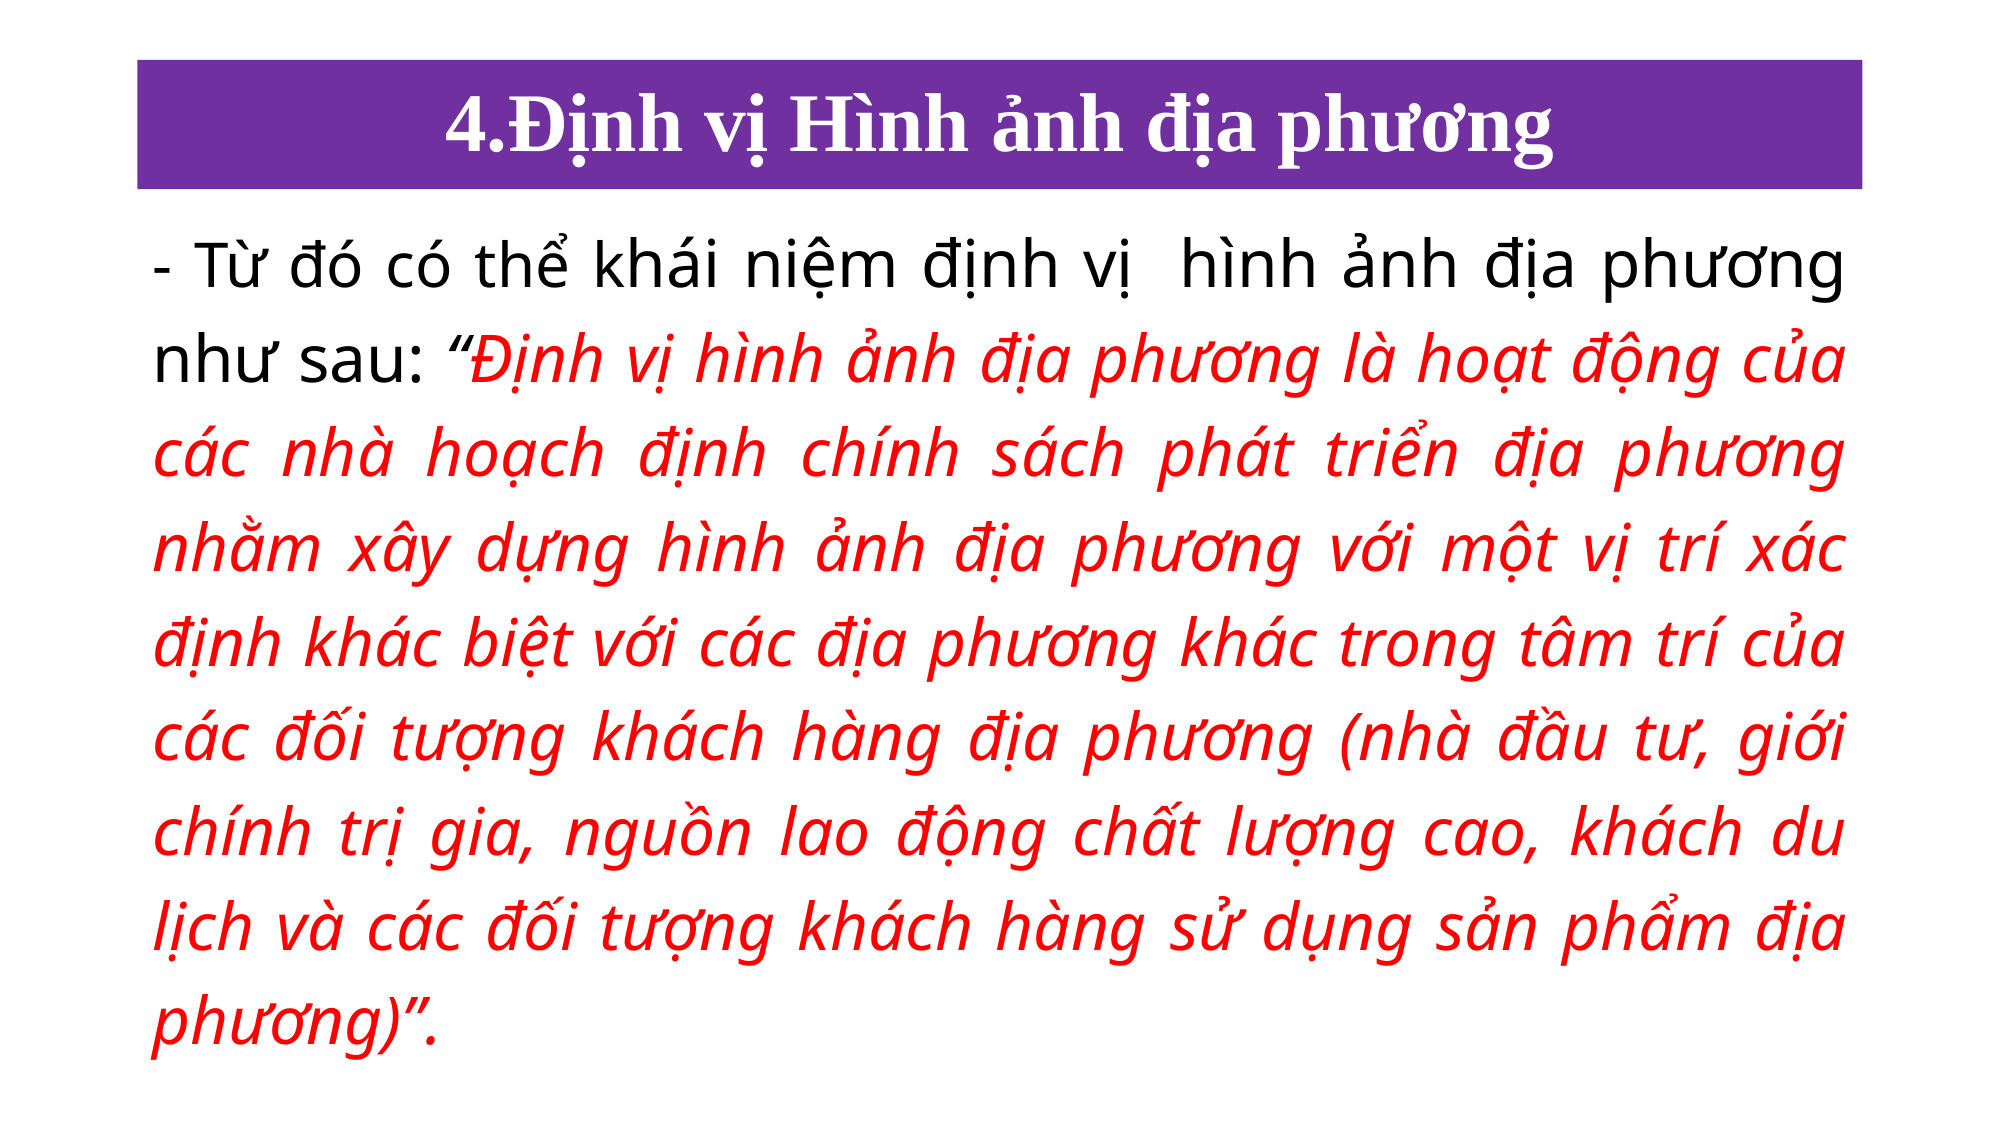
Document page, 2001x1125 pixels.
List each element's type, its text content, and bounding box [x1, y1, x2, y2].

list - Từ đó có thể khái niệm định vị hình ảnh địa phương như sau: “Định vị hình ảnh địa phương là hoạt động của các nhà hoạch định chính sách phát triển địa phương nhằm xây dựng hình ảnh địa phương với một vị trí xác định khác biệt với các địa phương khác trong tâm trí của các đối tượng khách hàng địa phương (nhà đầu tư, giới chính trị gia, nguồn lao động chất lượng cao, khách du lịch và các đối tượng khách hàng sử dụng sản phẩm địa phương)”. [137, 198, 1863, 1076]
title 4.Định vị Hình ảnh địa phương [137, 59, 1863, 190]
